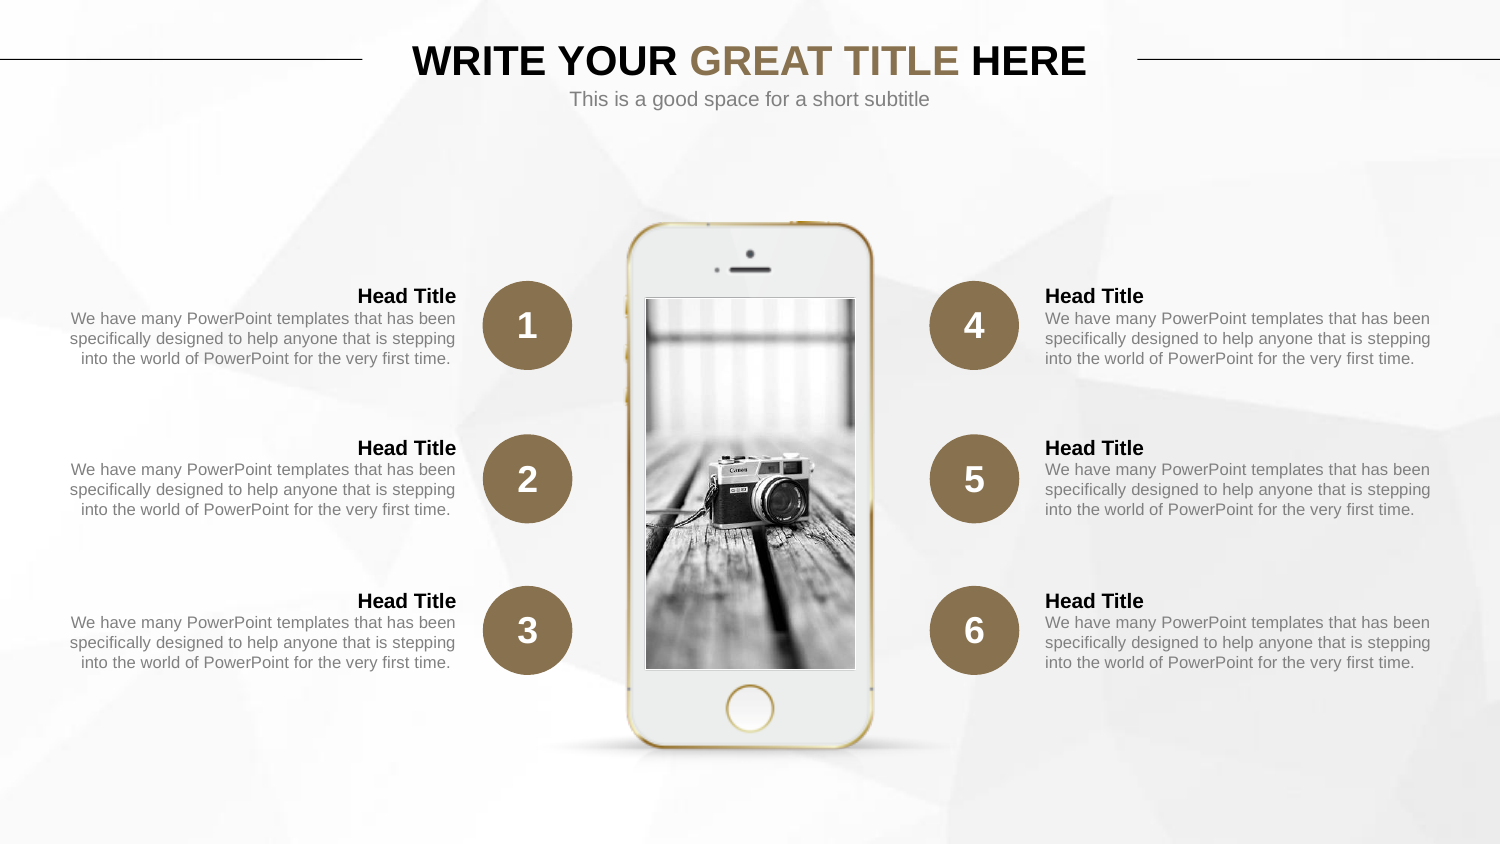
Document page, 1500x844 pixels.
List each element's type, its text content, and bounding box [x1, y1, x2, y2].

picture [0, 0, 1500, 844]
text_box Head Title We have many PowerPoint templates that has been specifically designed to help anyone that is stepping into the world of PowerPoint for the very first time. [54, 434, 425, 520]
text_box Head Title We have many PowerPoint templates that has been specifically designed to help anyone that is stepping into the world of PowerPoint for the very first time. [1073, 587, 1447, 673]
text_box Head Title We have many PowerPoint templates that has been specifically designed to help anyone that is stepping into the world of PowerPoint for the very first time. [1073, 283, 1447, 368]
text_box Head Title We have many PowerPoint templates that has been specifically designed to help anyone that is stepping into the world of PowerPoint for the very first time. [1073, 434, 1447, 520]
text_box This is a good space for a short subtitle [554, 78, 945, 119]
text_box Head Title We have many PowerPoint templates that has been specifically designed to help anyone that is stepping into the world of PowerPoint for the very first time. [54, 283, 425, 368]
text_box WRITE YOUR GREAT TITLE HERE [397, 26, 1103, 92]
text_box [430, 221, 1069, 782]
text_box Head Title We have many PowerPoint templates that has been specifically designed to help anyone that is stepping into the world of PowerPoint for the very first time. [54, 587, 425, 673]
